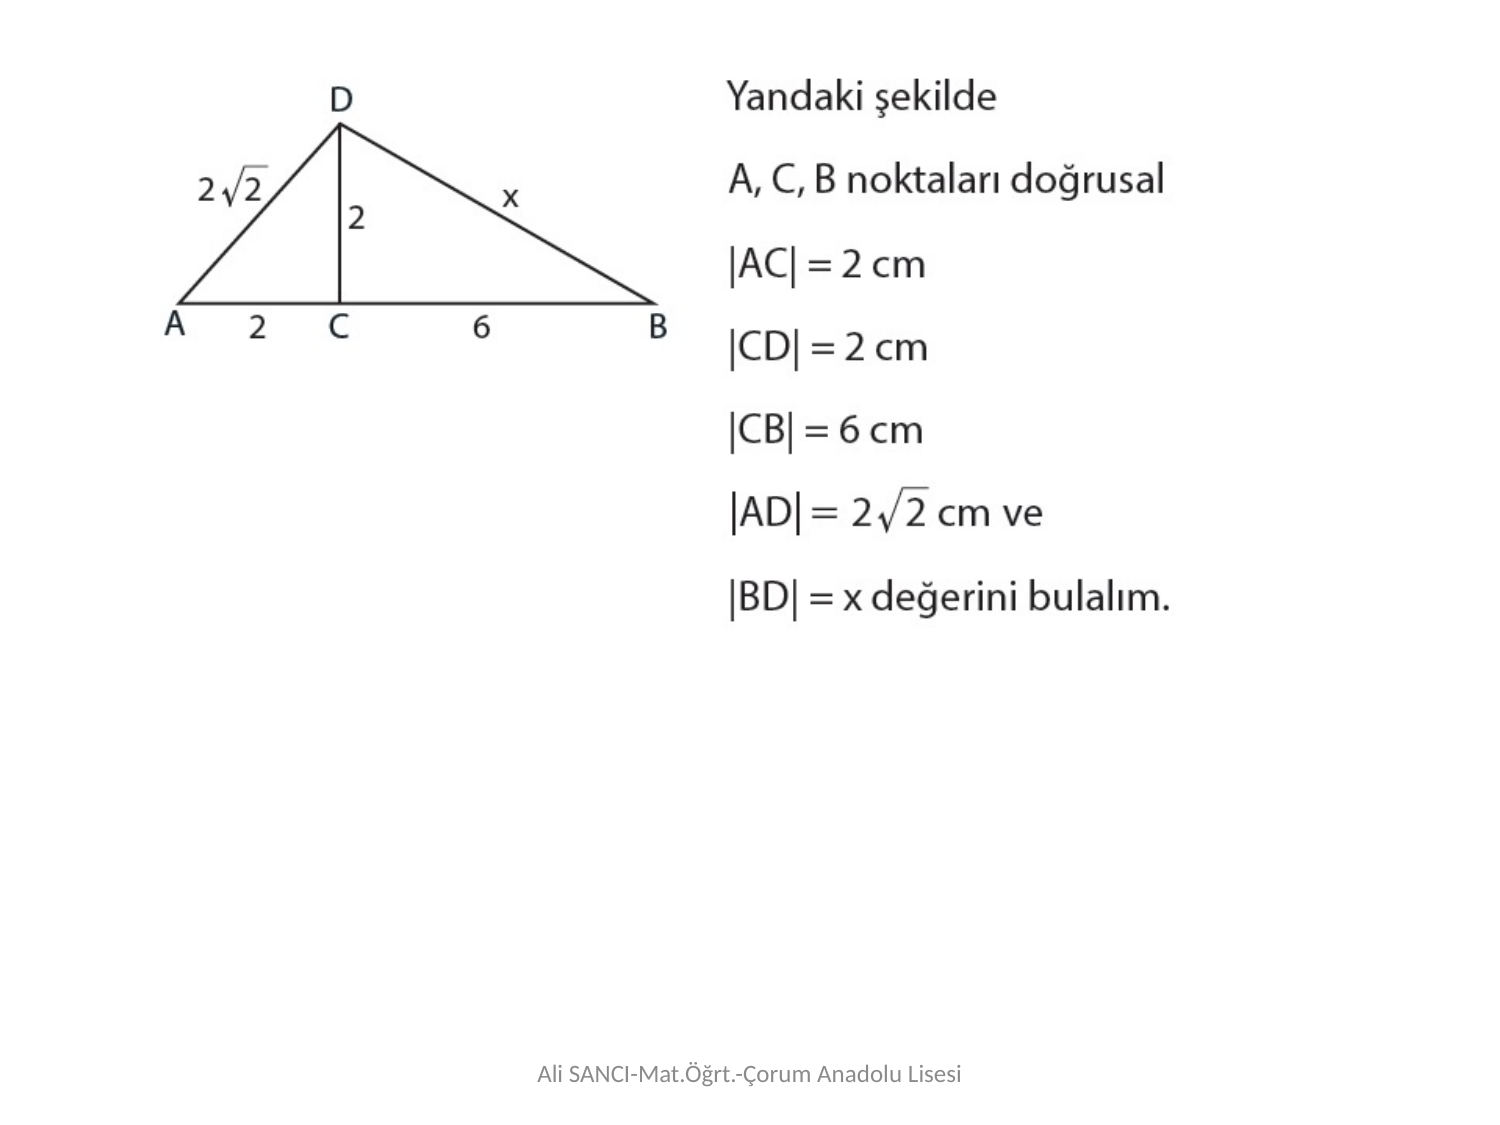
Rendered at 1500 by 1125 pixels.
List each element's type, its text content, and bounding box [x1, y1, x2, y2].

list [135, 54, 1205, 657]
footer Ali SANCI-Mat.Öğrt.-Çorum Anadolu Lisesi [512, 1042, 988, 1103]
